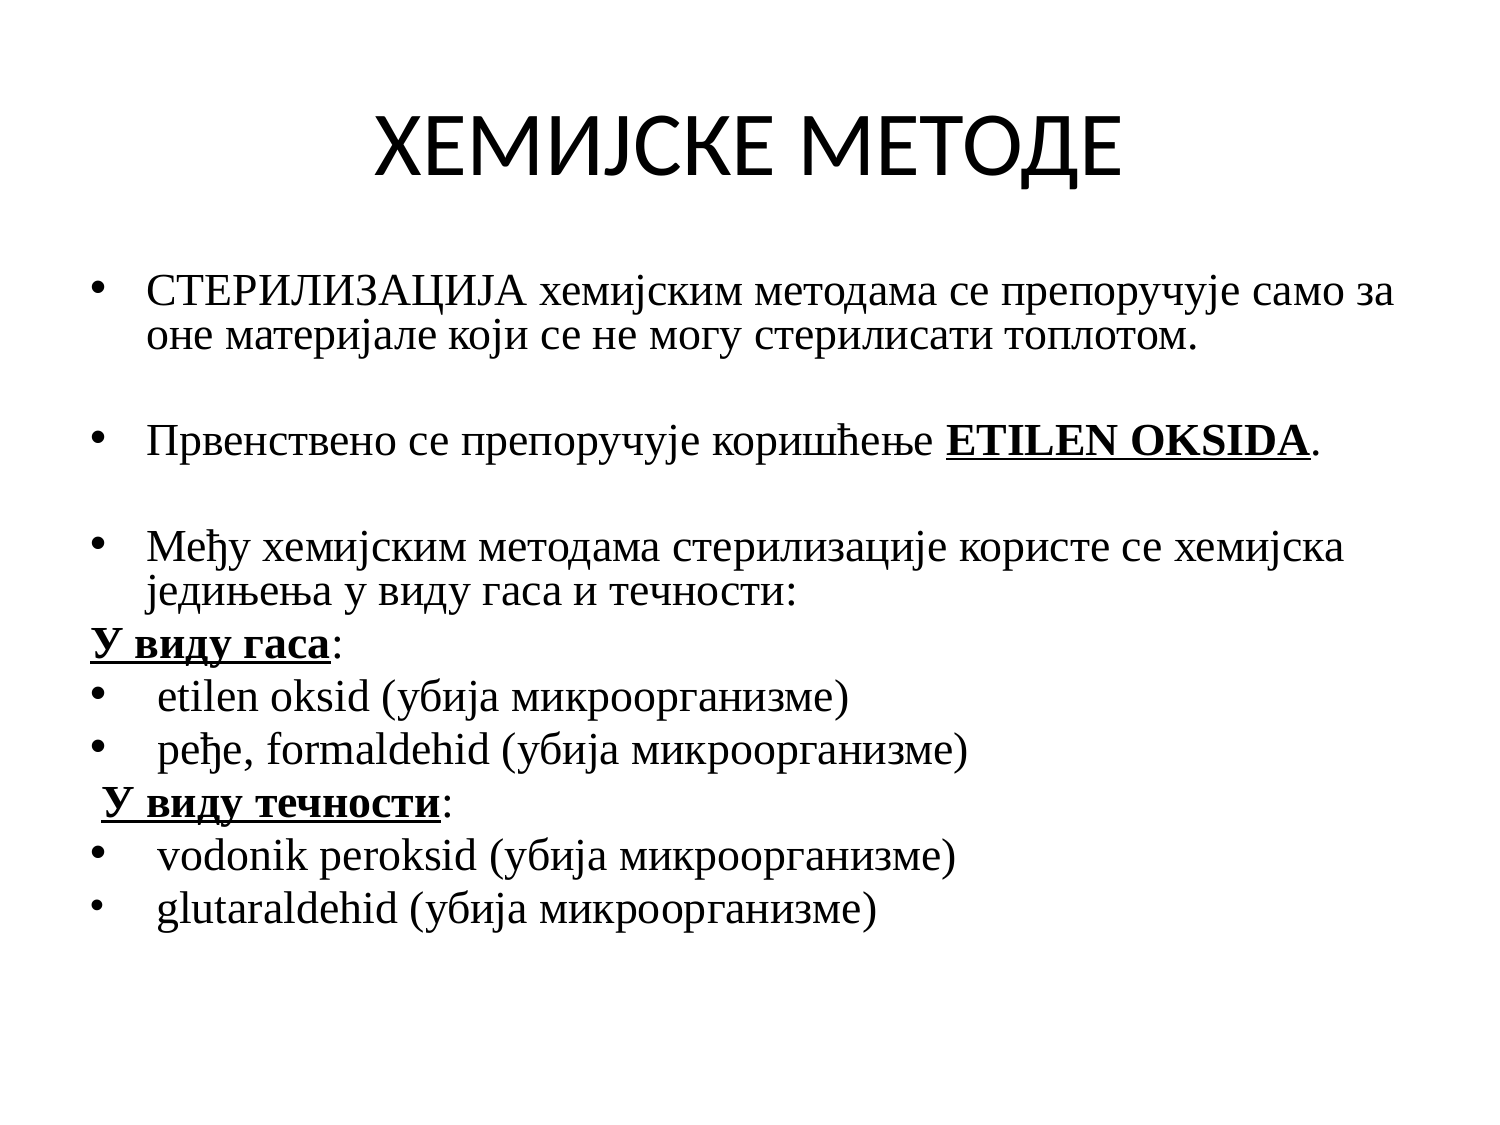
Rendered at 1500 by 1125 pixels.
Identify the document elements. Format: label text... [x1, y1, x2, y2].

title ХЕМИЈСКЕ МЕТОДЕ [75, 45, 1425, 233]
list СТЕРИЛИЗАЦИЈА хемијским методама се препоручује само за оне материјале који се не могу стерилисати топлотом. Првенствено се препоручује коришћење ETILEN OKSIDA. Међу хемијским методама стерилизације користе се хемијска једињења у виду гаса и течности: У виду гаса: etilen oksid (убија микроорганизме) ређе, formaldehid (убија микроорганизме) У виду течности: vodonik peroksid (убија микроорганизме) glutaraldehid (убија микроорганизме) [75, 262, 1425, 1005]
